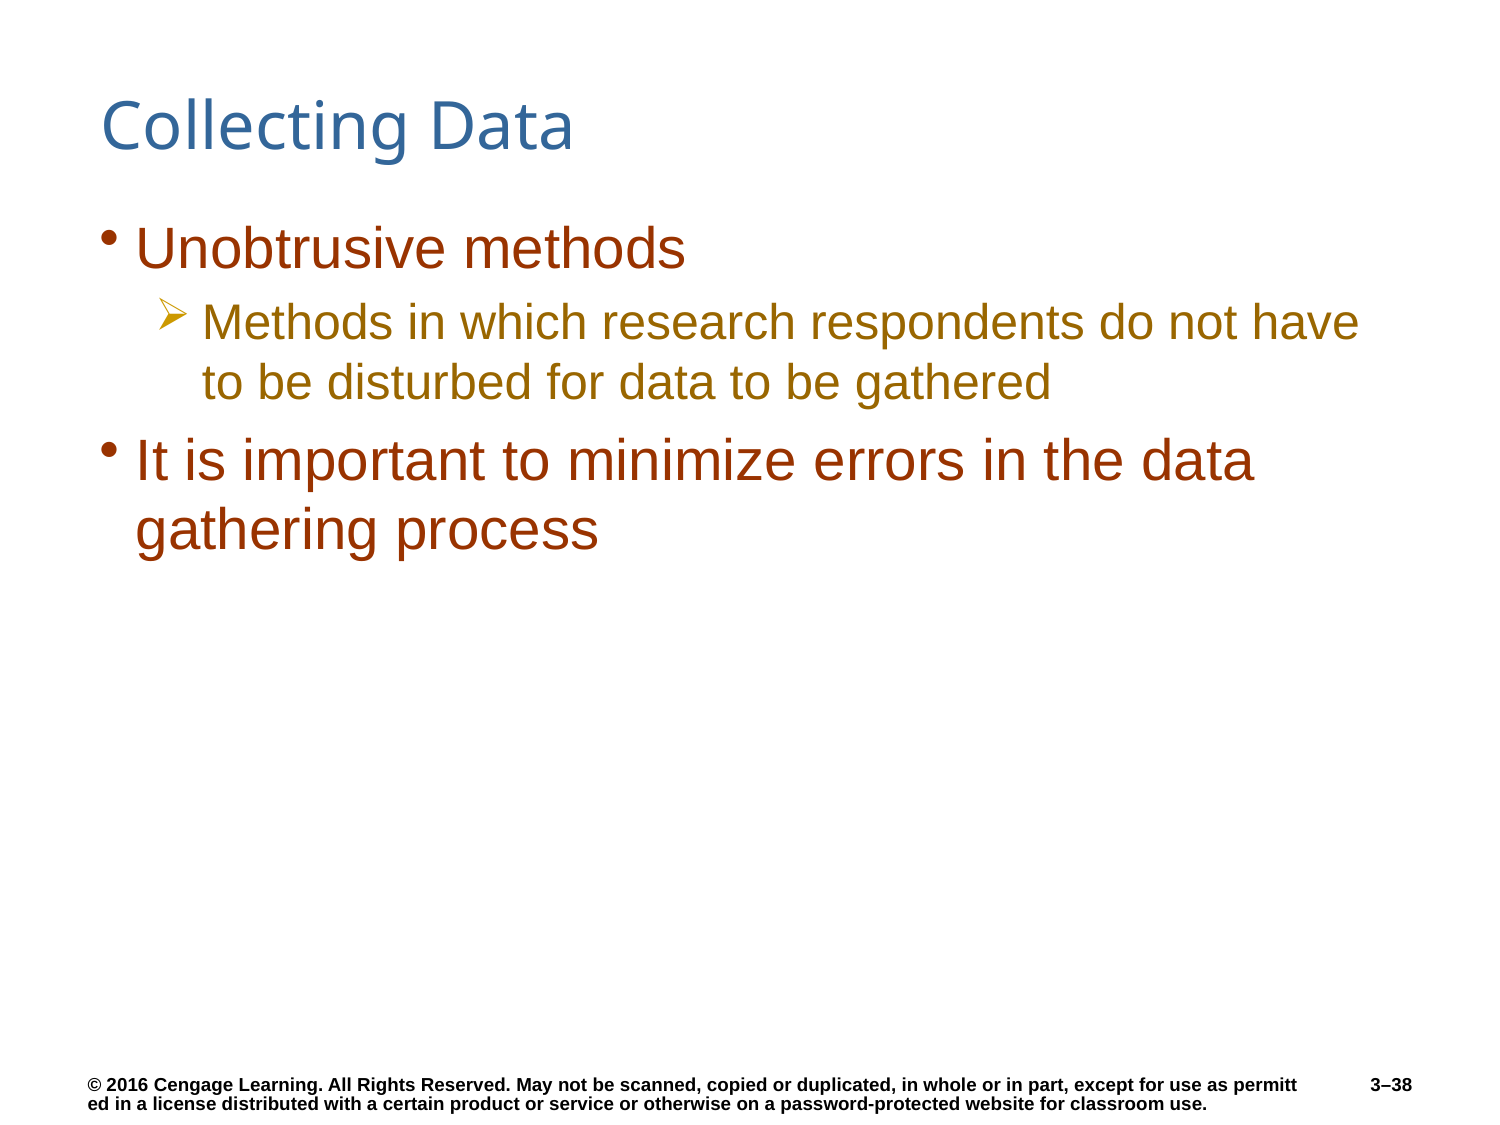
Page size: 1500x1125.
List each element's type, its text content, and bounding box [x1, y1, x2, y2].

slide_number 3–38 [1050, 1042, 1413, 1103]
list Unobtrusive methods Methods in which research respondents do not have to be disturbed for data to be gathered It is important to minimize errors in the data gathering process [84, 202, 1414, 1013]
footer © 2016 Cengage Learning. All Rights Reserved. May not be scanned, copied or duplicated, in whole or in part, except for use as permitted in a license distributed with a certain product or service or otherwise on a password-protected website for classroom use. [87, 1057, 1050, 1103]
title Collecting Data [85, 75, 1411, 171]
